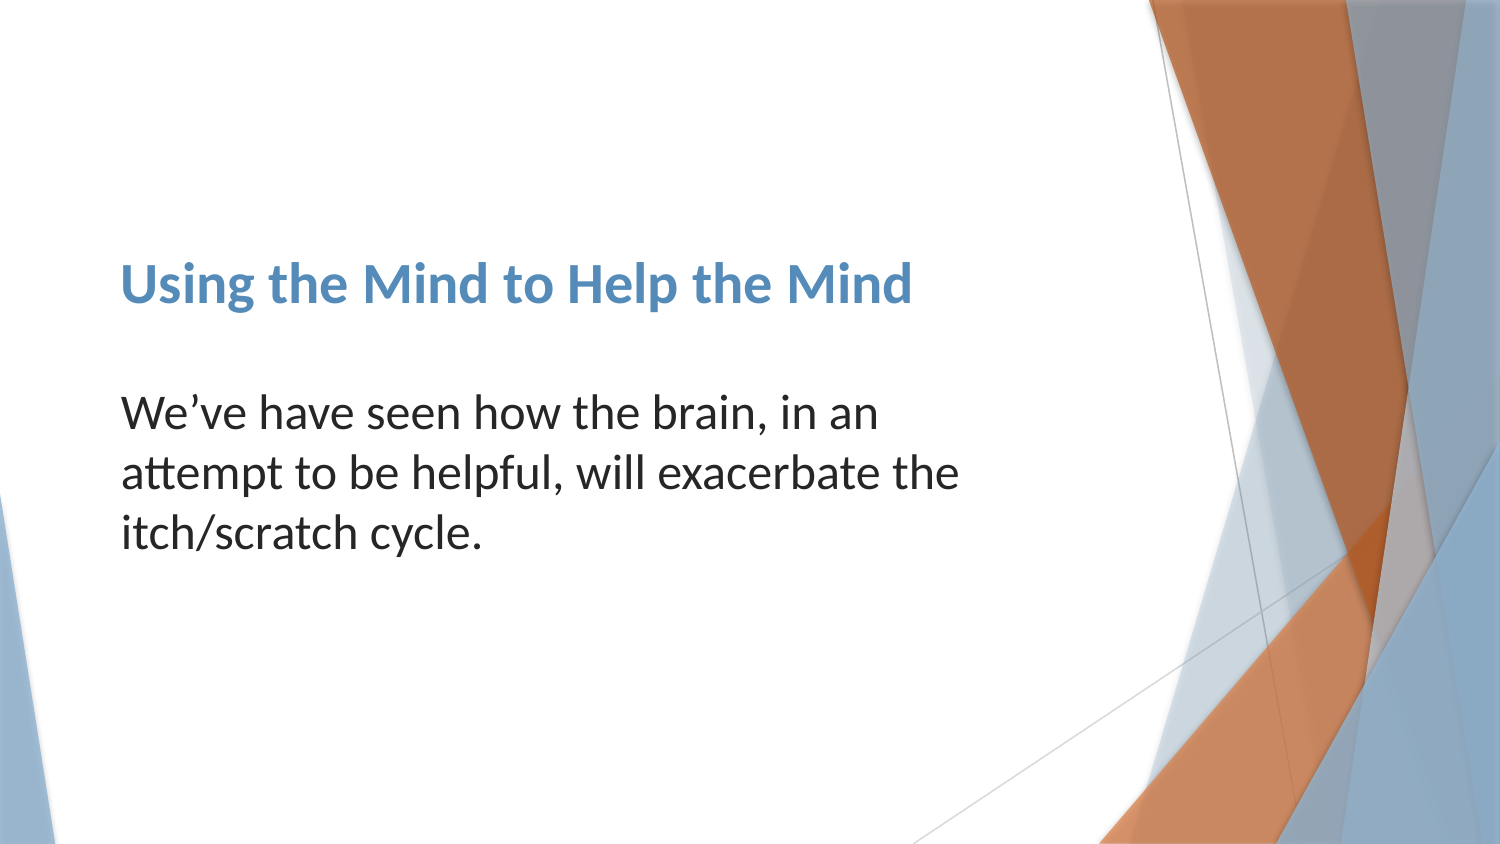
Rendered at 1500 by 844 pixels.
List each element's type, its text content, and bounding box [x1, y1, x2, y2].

list We’ve have seen how the brain, in an attempt to be helpful, will exacerbate the itch/scratch cycle. [105, 372, 1058, 682]
title Using the Mind to Help the Mind [105, 237, 1164, 337]
